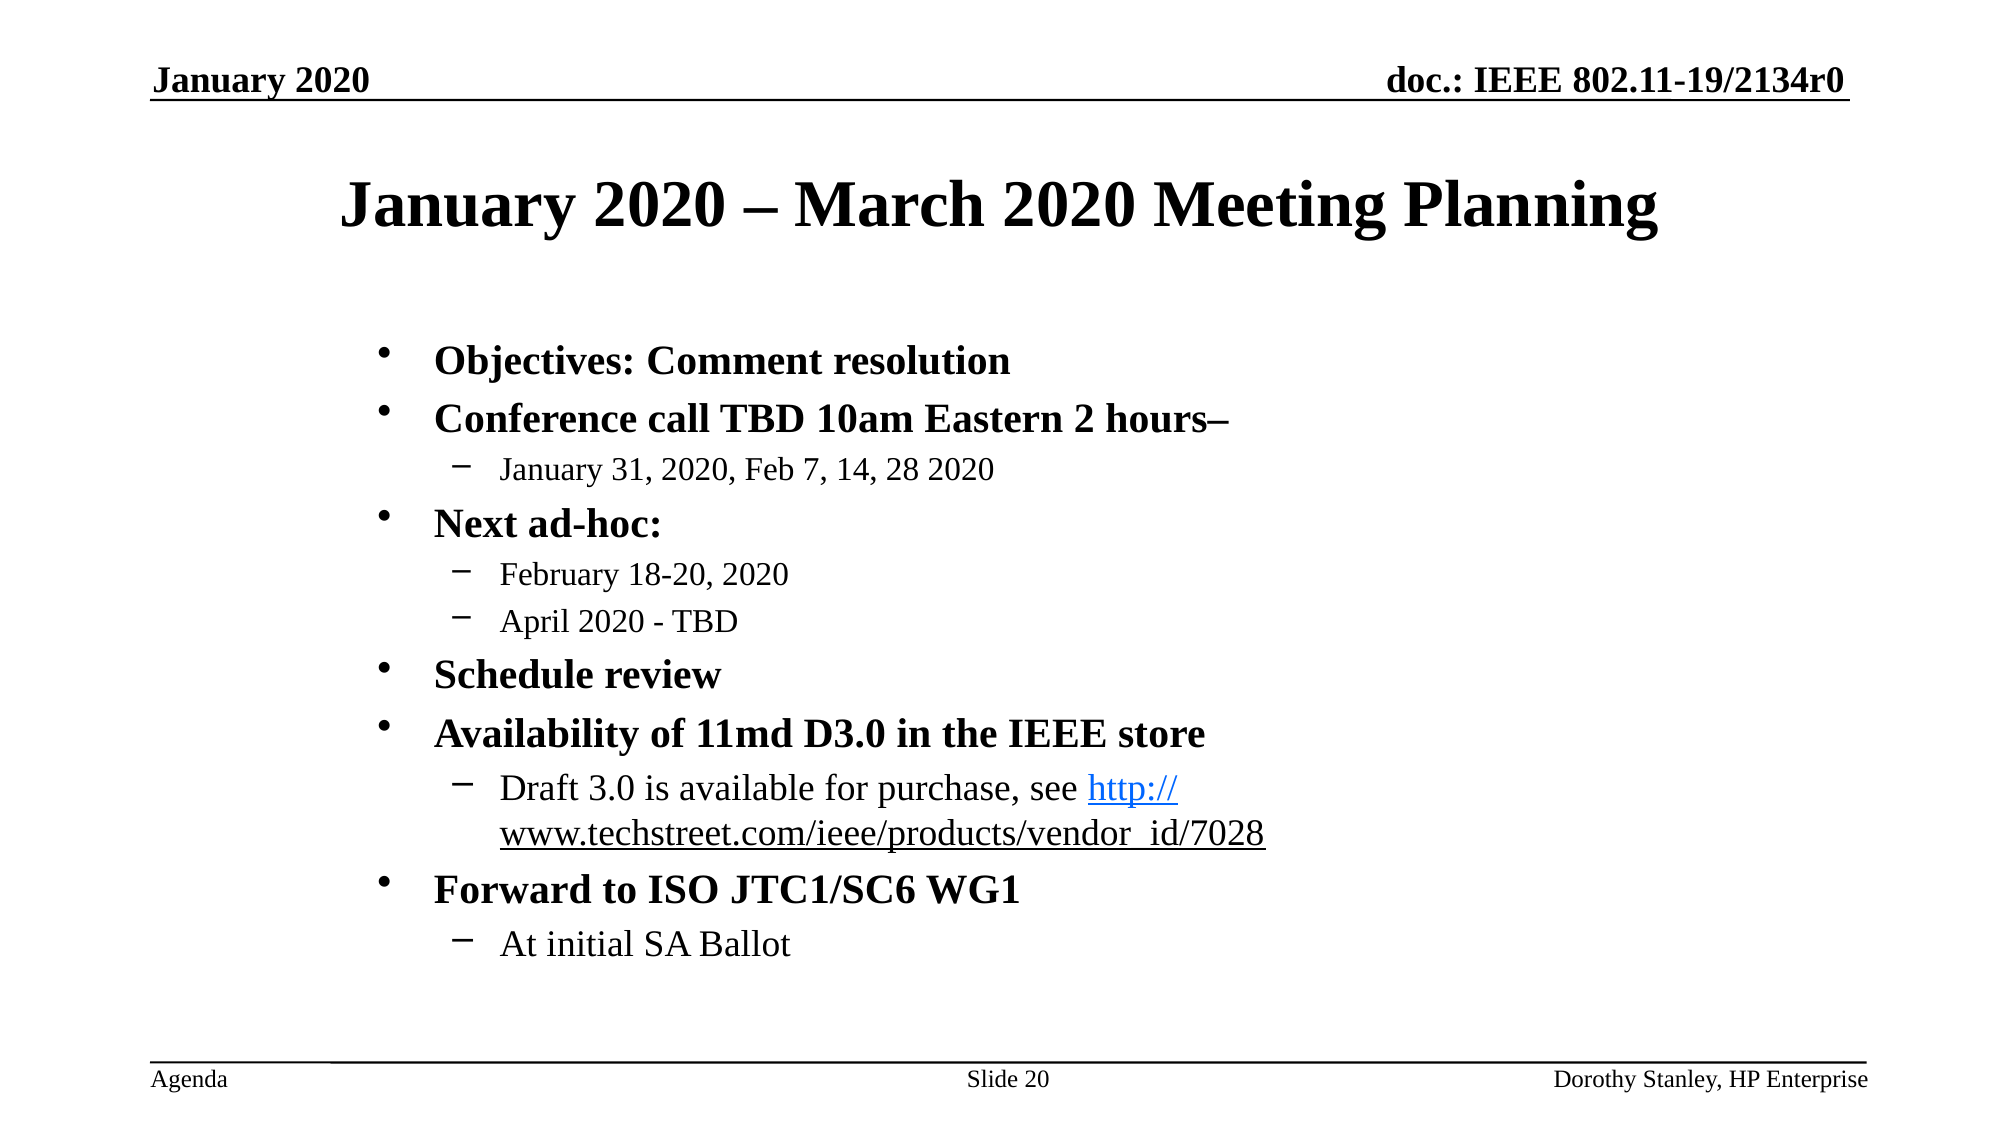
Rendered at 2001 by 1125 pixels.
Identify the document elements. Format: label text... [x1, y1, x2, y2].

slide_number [152, 54, 567, 100]
slide_number Slide 20 [966, 1062, 1051, 1093]
list Objectives: Comment resolution Conference call TBD 10am Eastern 2 hours– January 31, 2020, Feb 7, 14, 28 2020 Next ad-hoc: February 18-20, 2020 April 2020 - TBD Schedule review Availability of 11md D3.0 in the IEEE store Draft 3.0 is available for purchase, see http://www.techstreet.com/ieee/products/vendor_id/7028 Forward to ISO JTC1/SC6 WG1 At initial SA Ballot [362, 324, 1638, 1013]
footer Dorothy Stanley, HP Enterprise [1549, 1062, 1869, 1093]
title January 2020 – March 2020 Meeting Planning [150, 112, 1850, 288]
